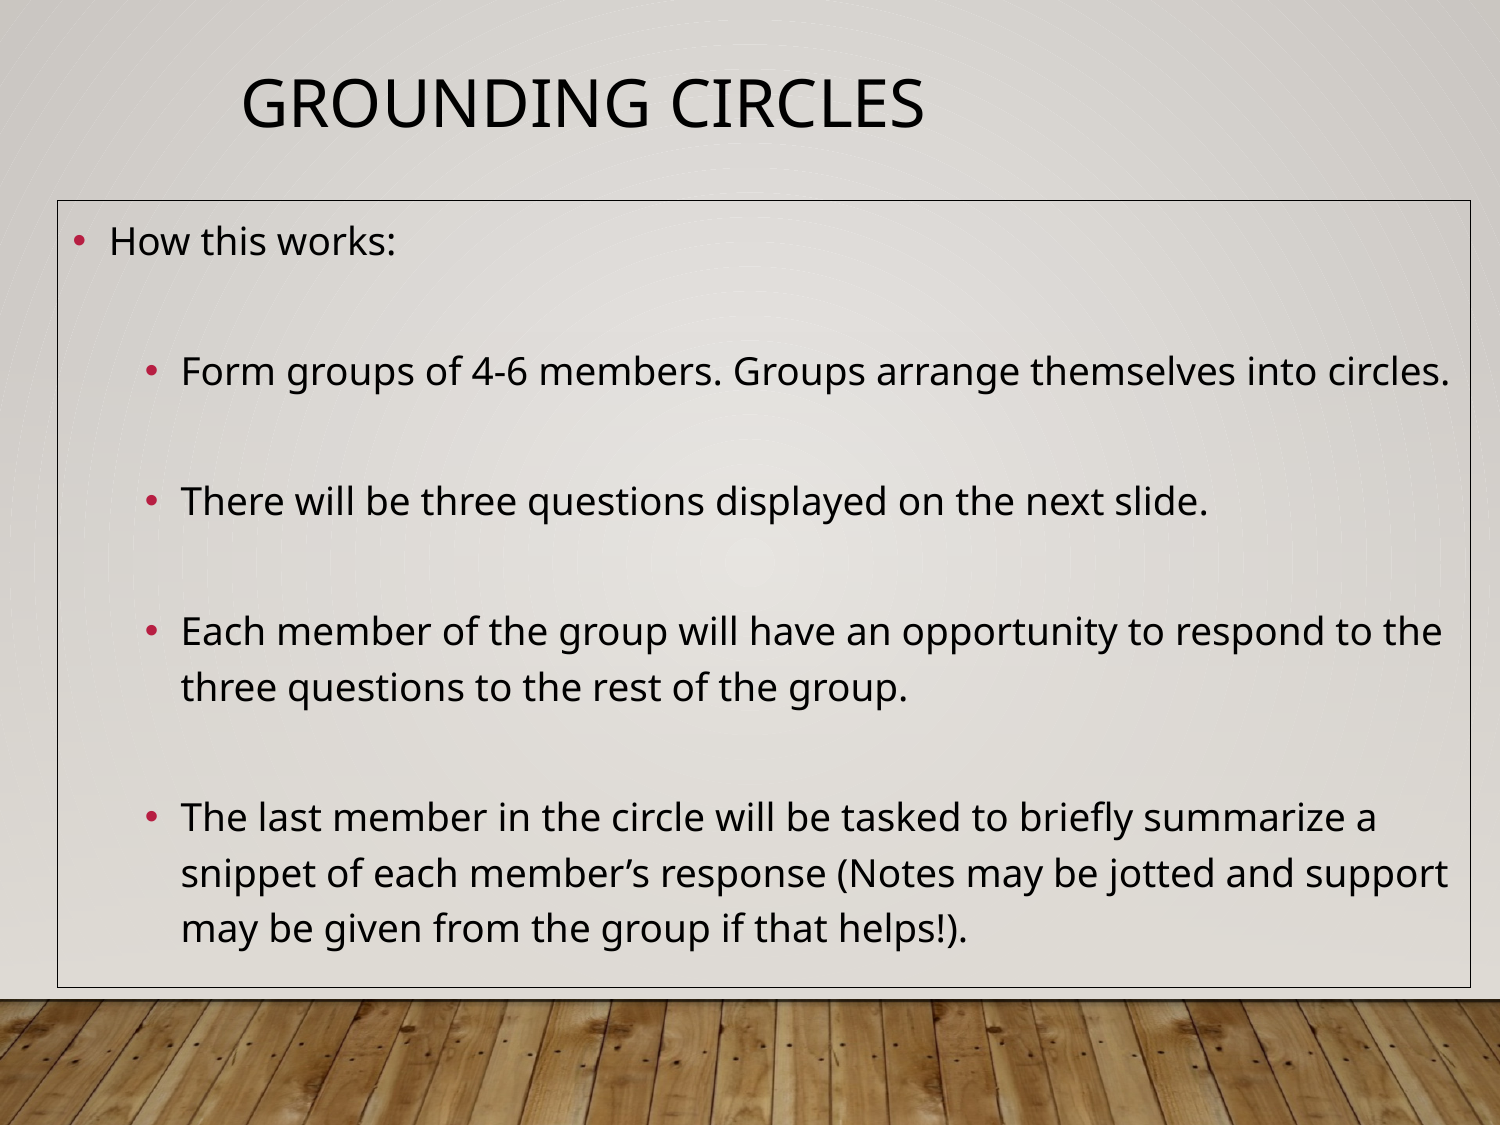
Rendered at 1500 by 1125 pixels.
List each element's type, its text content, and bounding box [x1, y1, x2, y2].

title Grounding Circles [225, 62, 1303, 200]
picture [0, 999, 1500, 1125]
list How this works: Form groups of 4-6 members. Groups arrange themselves into circles. There will be three questions displayed on the next slide. Each member of the group will have an opportunity to respond to the three questions to the rest of the group. The last member in the circle will be tasked to briefly summarize a snippet of each member’s response (Notes may be jotted and support may be given from the group if that helps!). [57, 200, 1471, 988]
